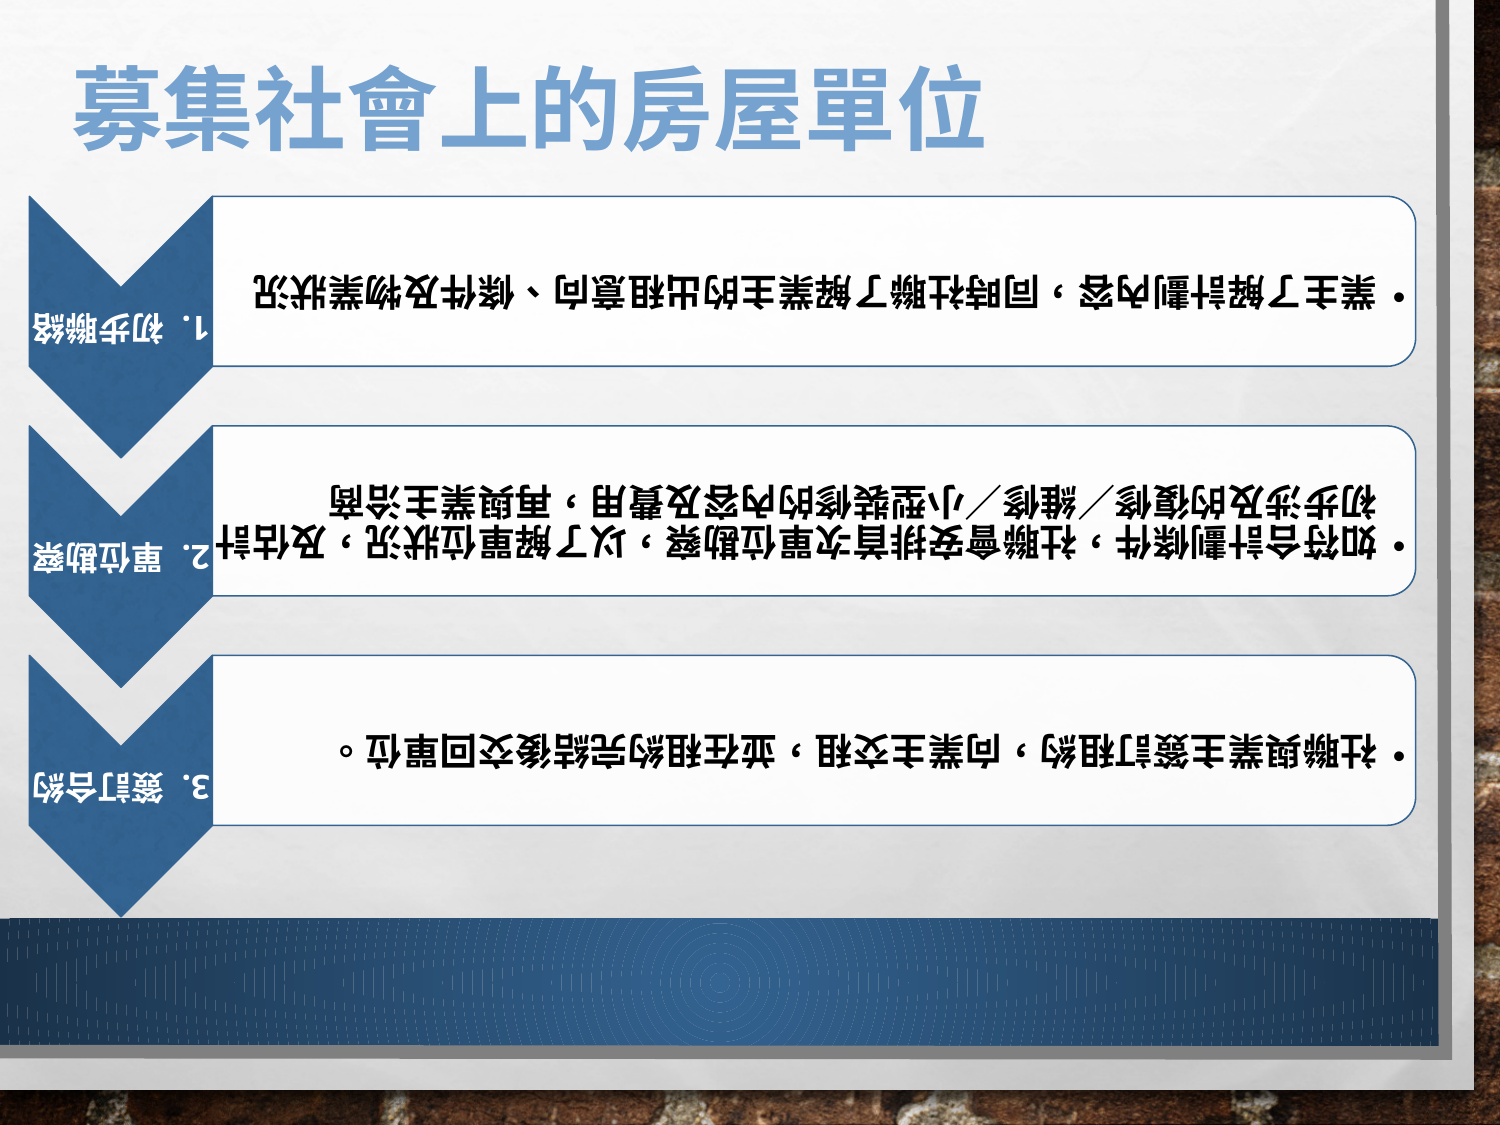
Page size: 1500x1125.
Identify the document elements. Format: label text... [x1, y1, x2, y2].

title 募集社會上的房屋單位 [56, 19, 1336, 196]
picture [0, 0, 1500, 1125]
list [29, 196, 1416, 918]
